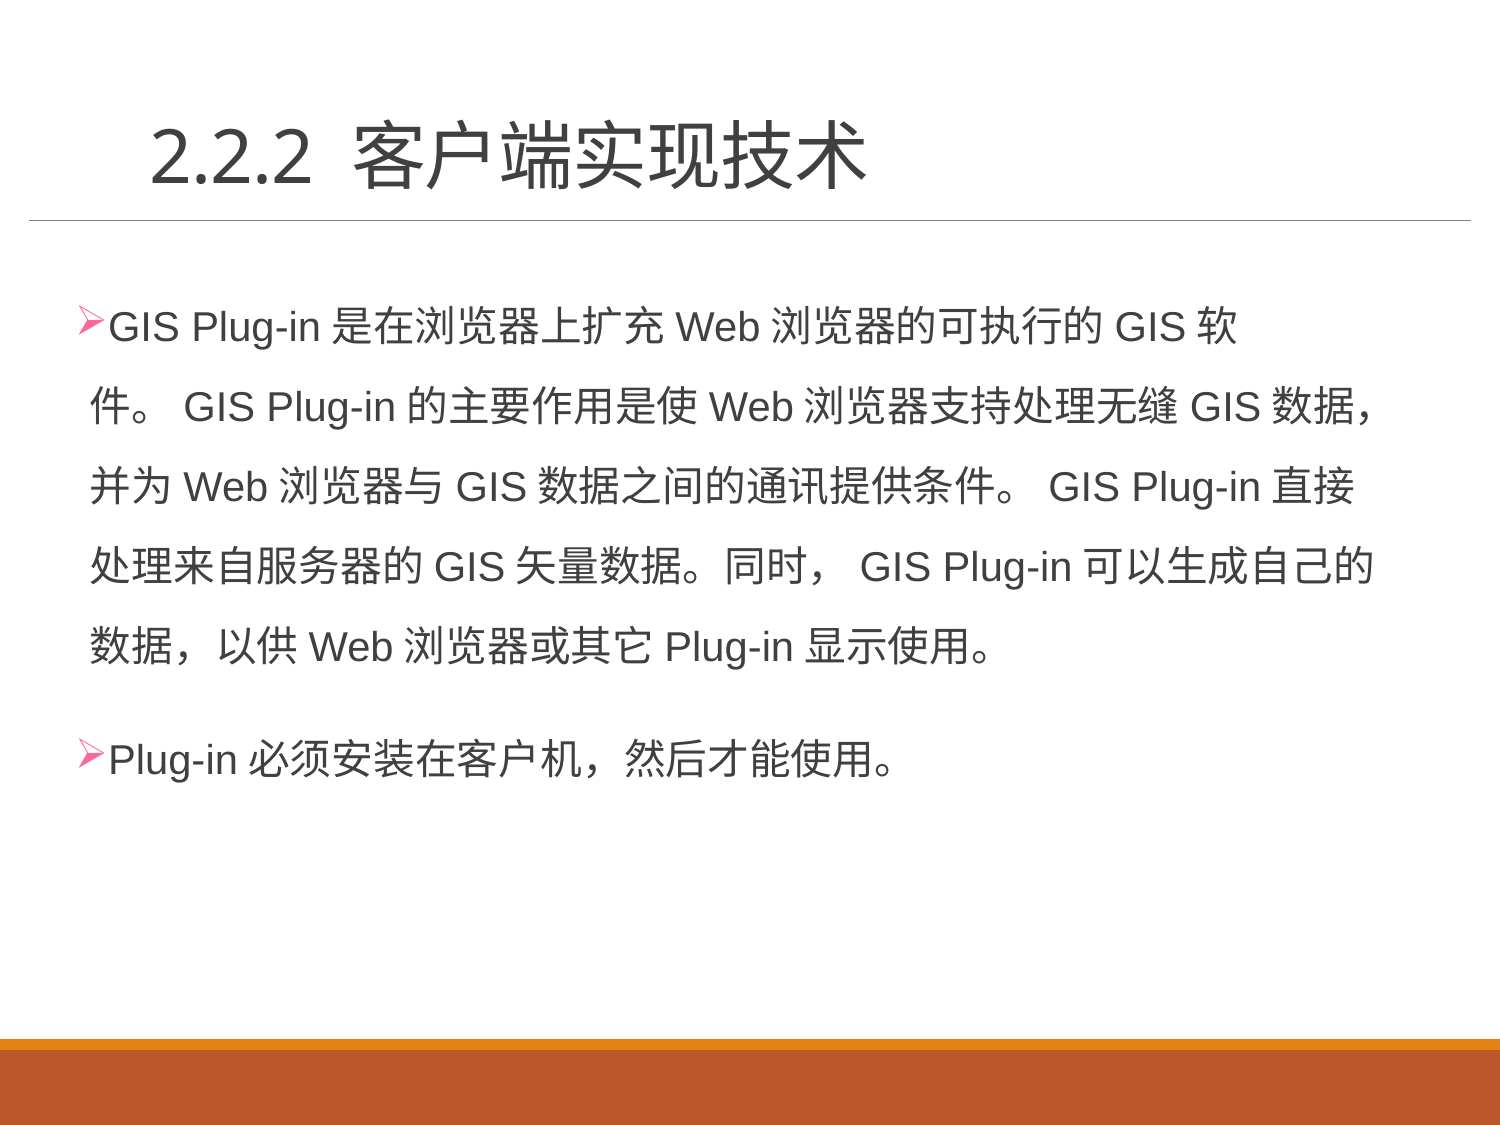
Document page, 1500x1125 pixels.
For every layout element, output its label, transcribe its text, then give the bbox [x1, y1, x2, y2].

list GIS Plug-in是在浏览器上扩充Web浏览器的可执行的GIS软件。GIS Plug-in的主要作用是使Web浏览器支持处理无缝GIS数据，并为Web浏览器与GIS数据之间的通讯提供条件。GIS Plug-in直接处理来自服务器的GIS矢量数据。同时，GIS Plug-in可以生成自己的数据，以供Web浏览器或其它Plug-in显示使用。 Plug-in必须安装在客户机，然后才能使用。 [75, 262, 1390, 1083]
title 2.2.2 客户端实现技术 [134, 47, 1373, 206]
